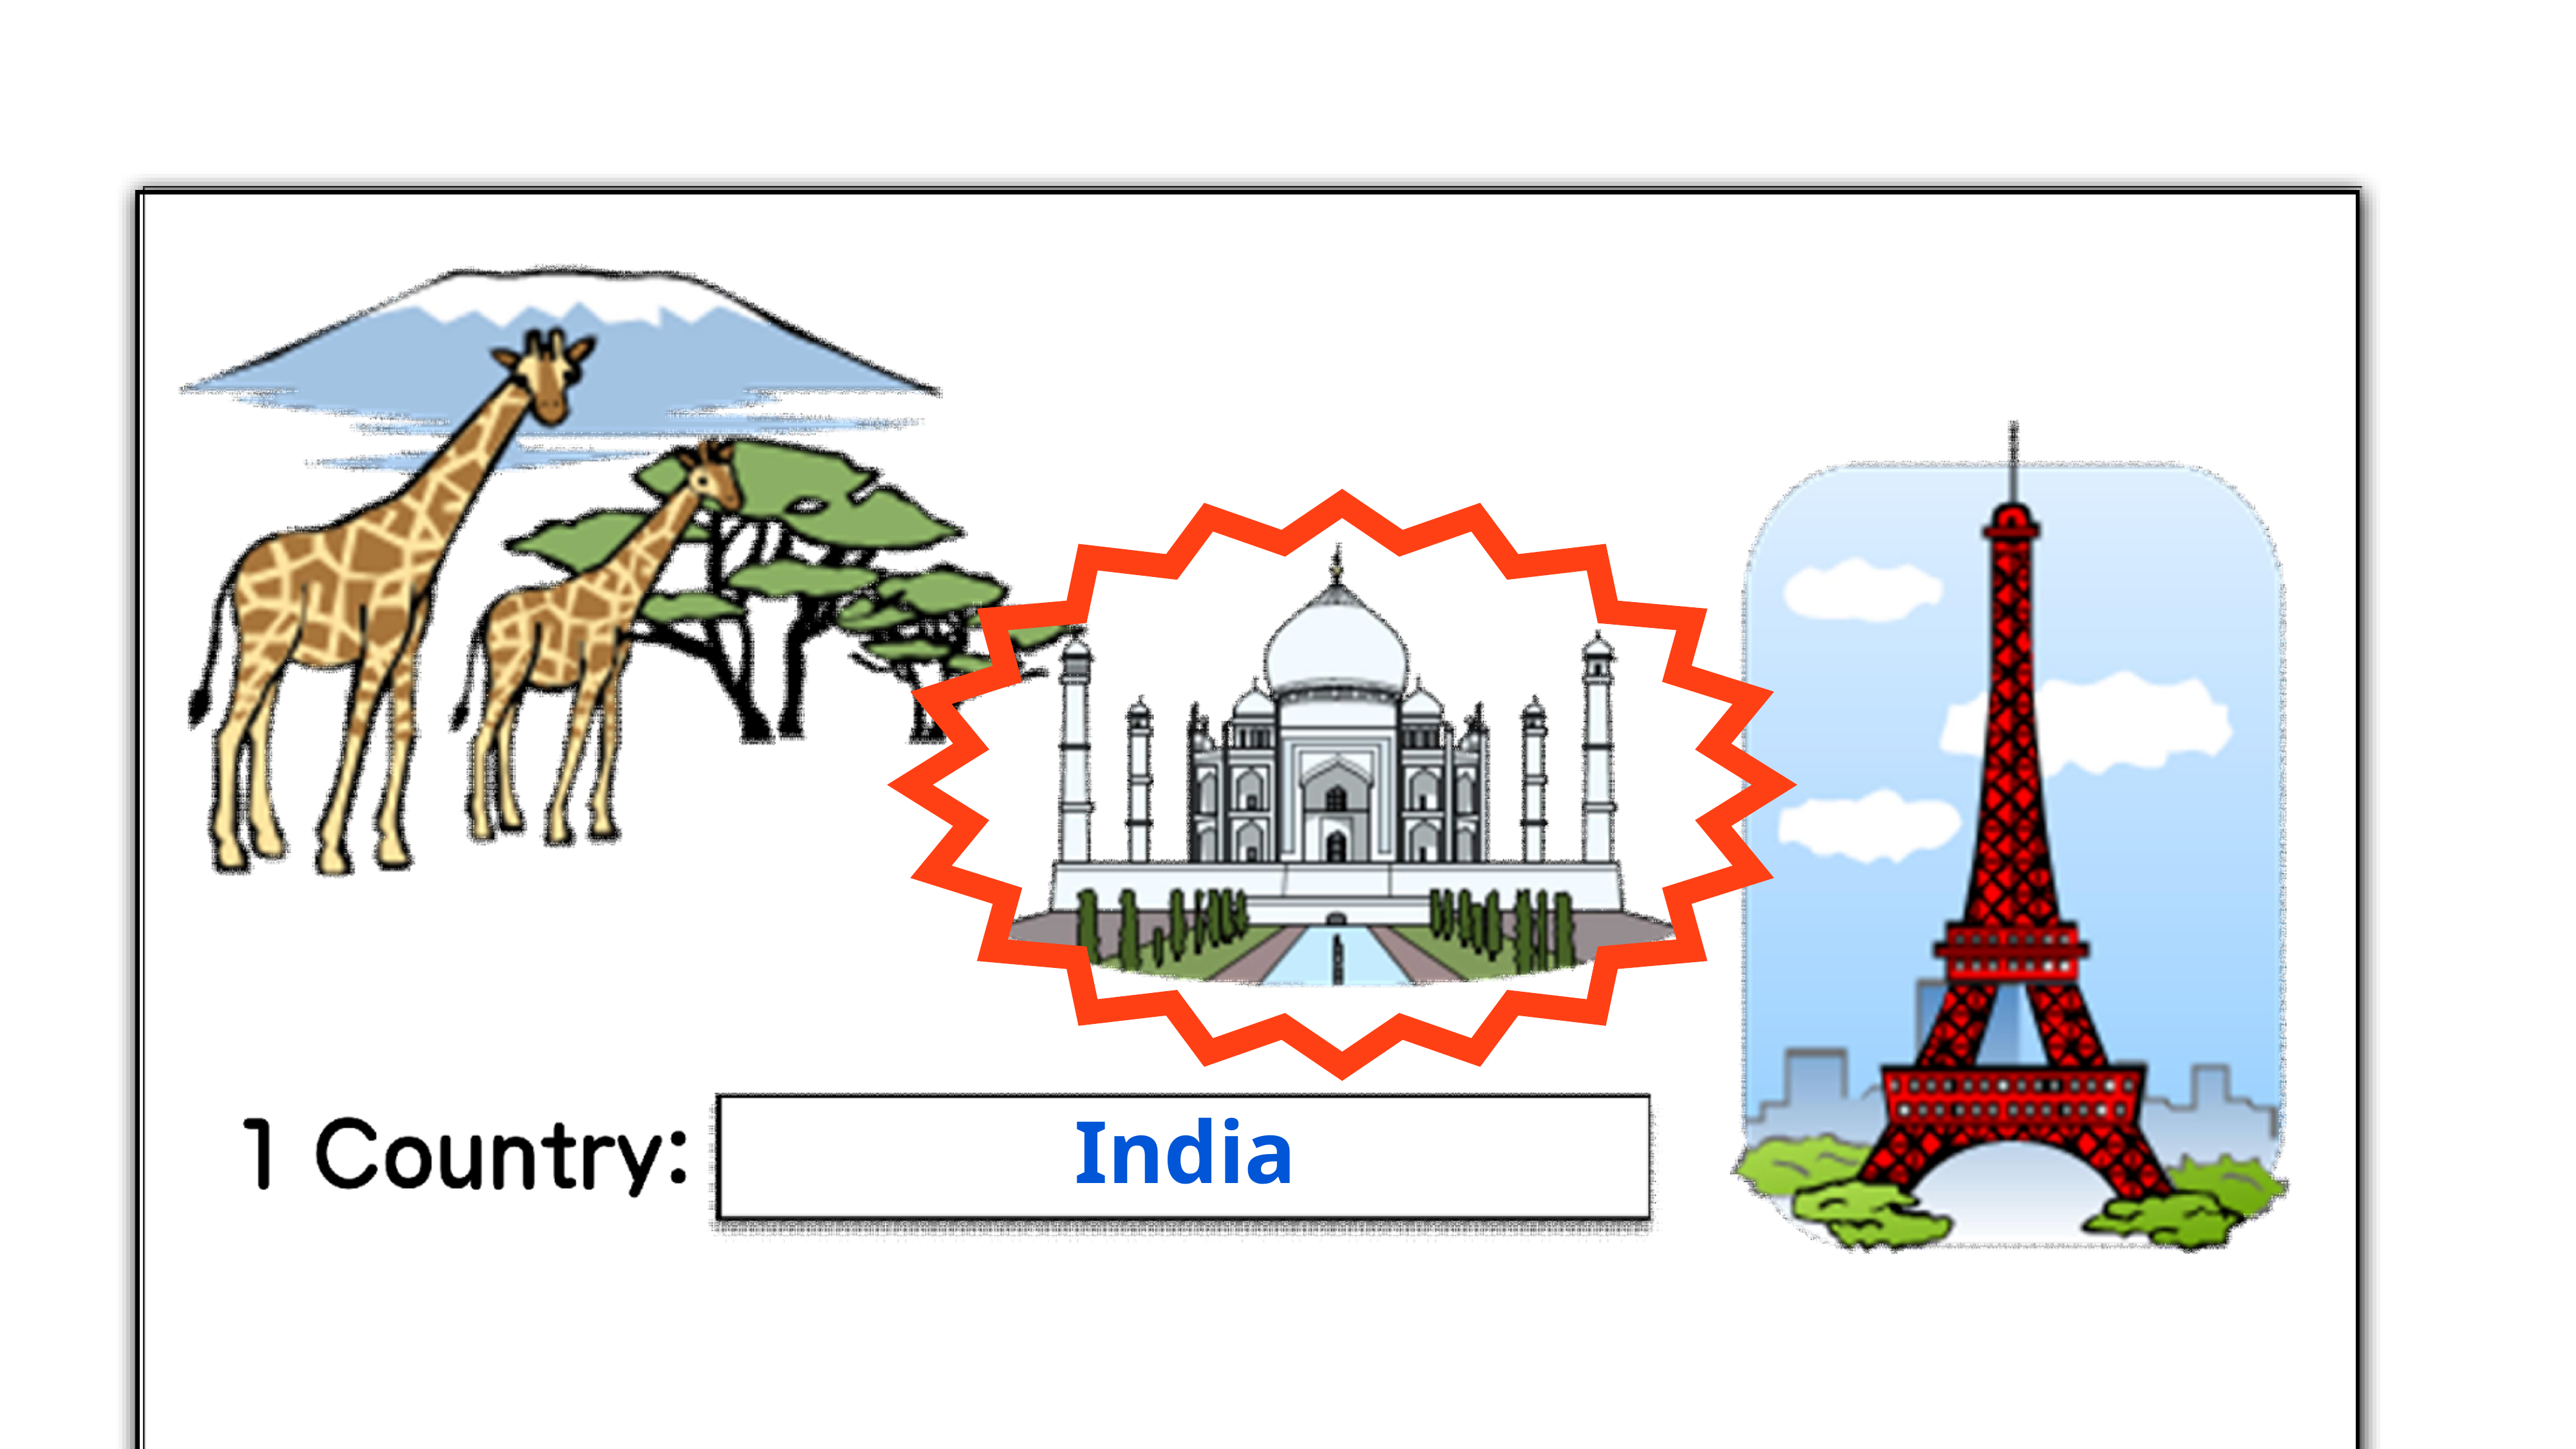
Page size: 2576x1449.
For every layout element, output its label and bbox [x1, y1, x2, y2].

text_box [137, 186, 2363, 1449]
